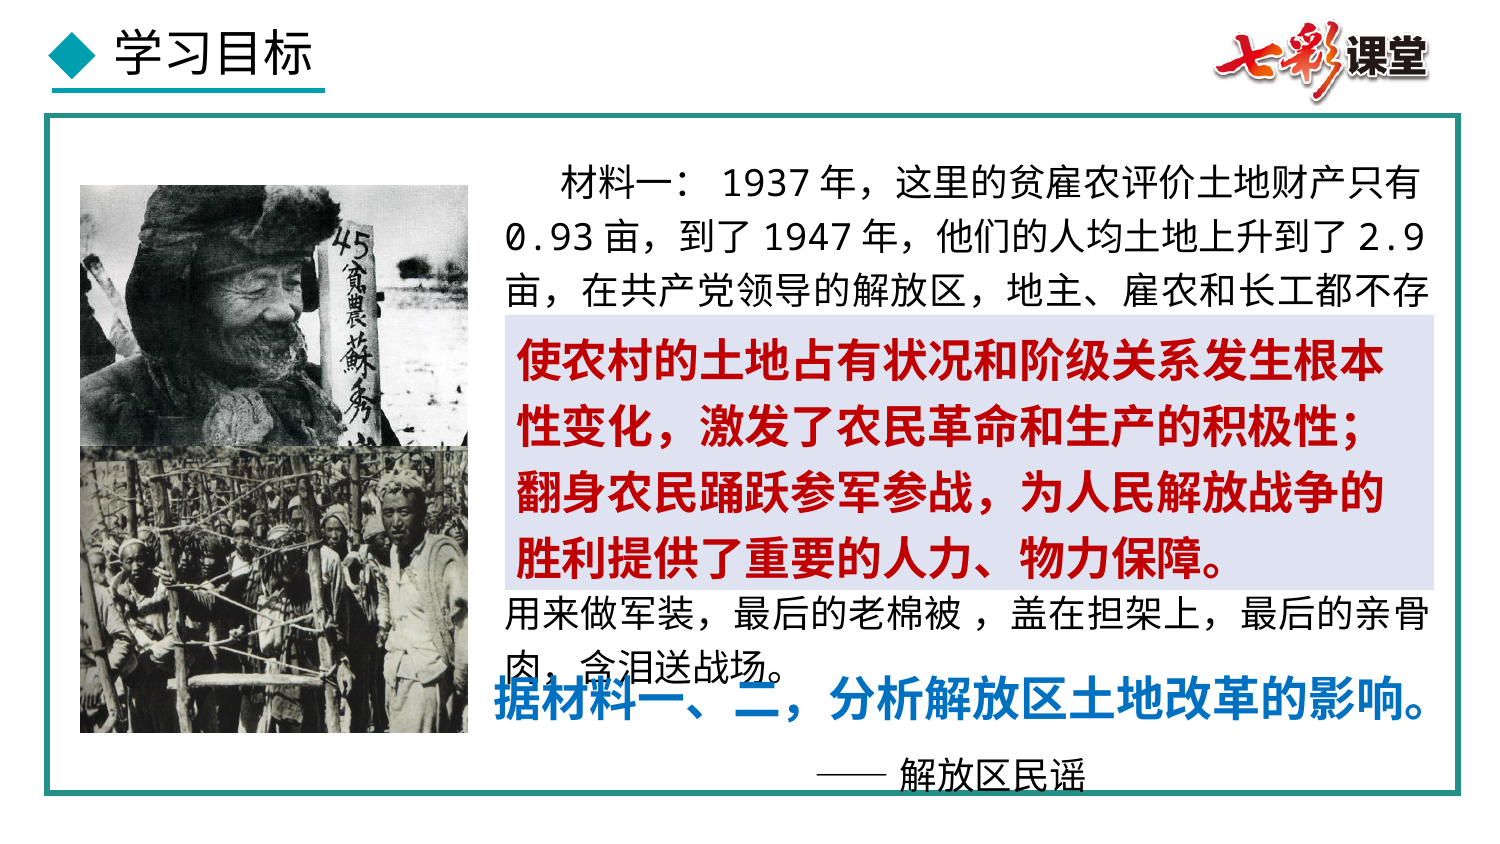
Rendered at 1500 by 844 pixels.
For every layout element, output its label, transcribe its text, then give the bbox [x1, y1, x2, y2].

picture [1210, 15, 1434, 106]
text_box 材料一：1937年，这里的贫雇农评价土地财产只有0.93亩，到了1947年，他们的人均土地上升到了2.9亩，在共产党领导的解放区，地主、雇农和长工都不存在了，村民们满怀热情地把精力和时间集中在了支援前线上。 ——柯鲁克夫妇《十里店——中国一个村庄的革命》 材料二：最后一把米，用来作军粮，最后一尺布 ，用来做军装，最后的老棉被 ，盖在担架上，最后的亲骨肉，含泪送战场。 ——解放区民谣 [493, 732, 1443, 803]
picture [79, 184, 468, 733]
text_box 使农村的土地占有状况和阶级关系发生根本性变化，激发了农民革命和生产的积极性； 翻身农民踊跃参军参战，为人民解放战争的胜利提供了重要的人力、物力保障。 [504, 314, 1435, 590]
text_box 材料一：1937年，这里的贫雇农评价土地财产只有0.93亩，到了1947年，他们的人均土地上升到了2.9亩，在共产党领导的解放区，地主、雇农和长工都不存在了，村民们满怀热情地把精力和时间集中在了支援前线上。 ——柯鲁克夫妇《十里店——中国一个村庄的革命》 材料二：最后一把米，用来作军粮，最后一尺布 ，用来做军装，最后的老棉被 ，盖在担架上，最后的亲骨肉，含泪送战场。 ——解放区民谣 [493, 144, 1443, 663]
text_box 据材料一、二，分析解放区土地改革的影响。 [481, 663, 1458, 732]
